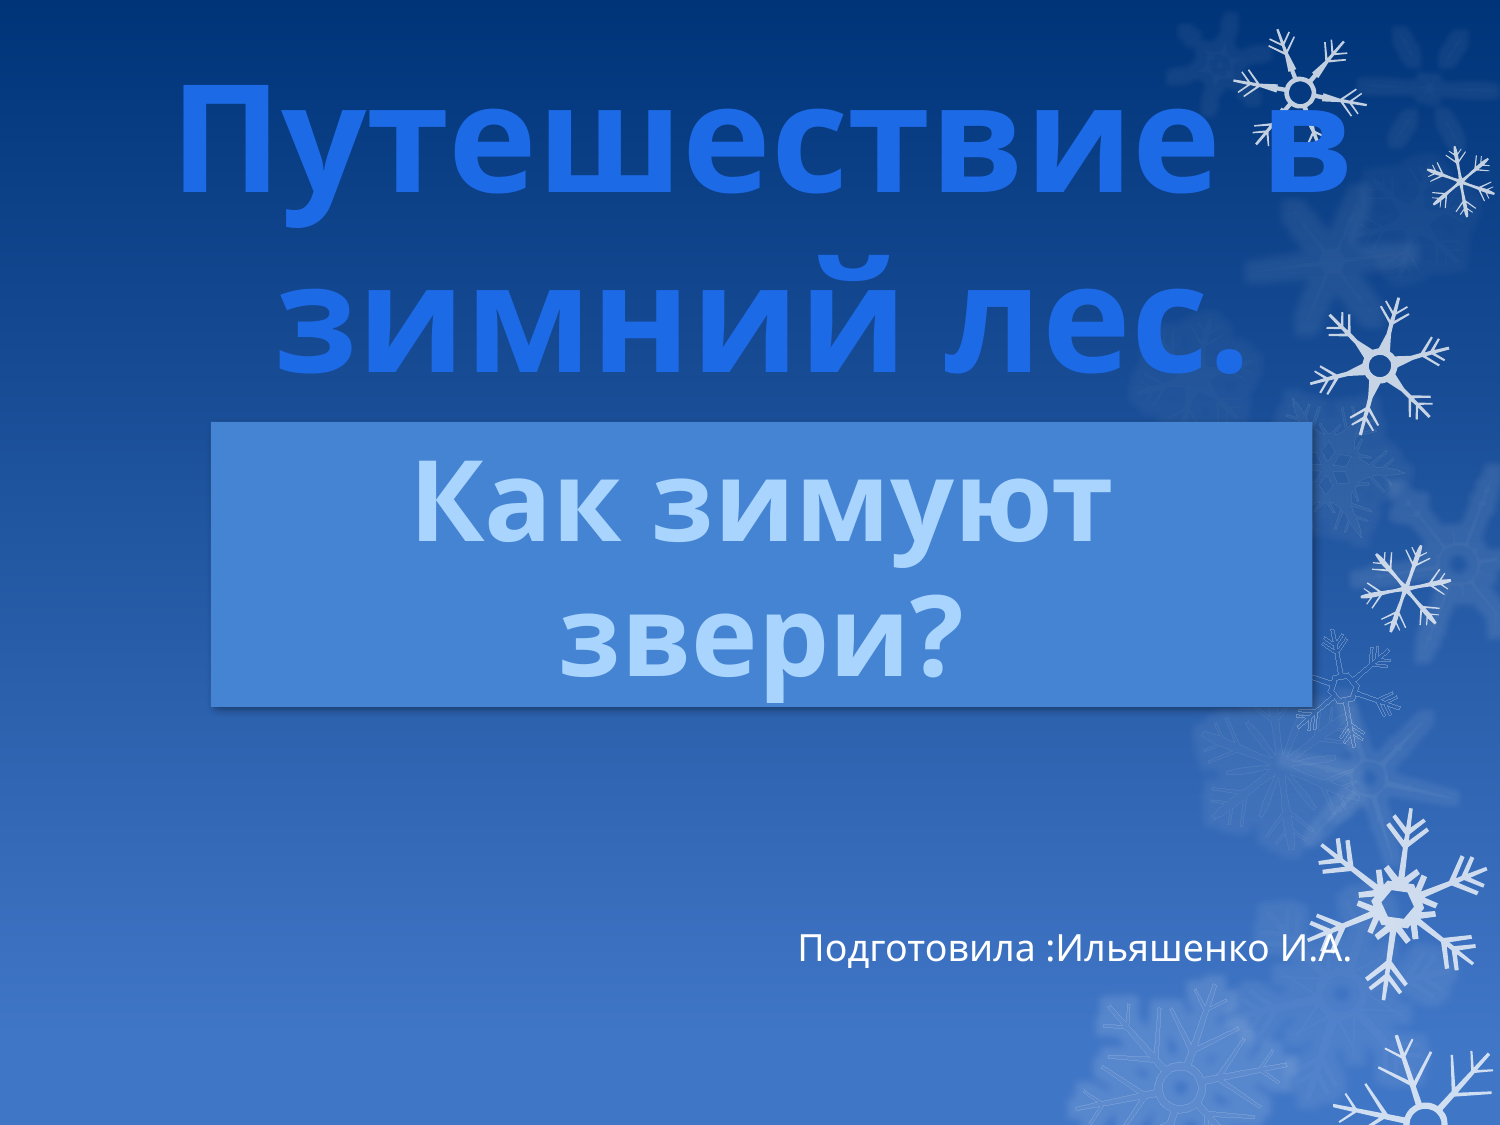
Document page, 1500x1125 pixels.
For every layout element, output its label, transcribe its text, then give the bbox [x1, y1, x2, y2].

text_box Как зимуют звери? [209, 419, 1315, 709]
text_box Подготовила :Ильяшенко И.А. [782, 916, 1368, 977]
text_box Путешествие в зимний лес. [117, 35, 1409, 411]
